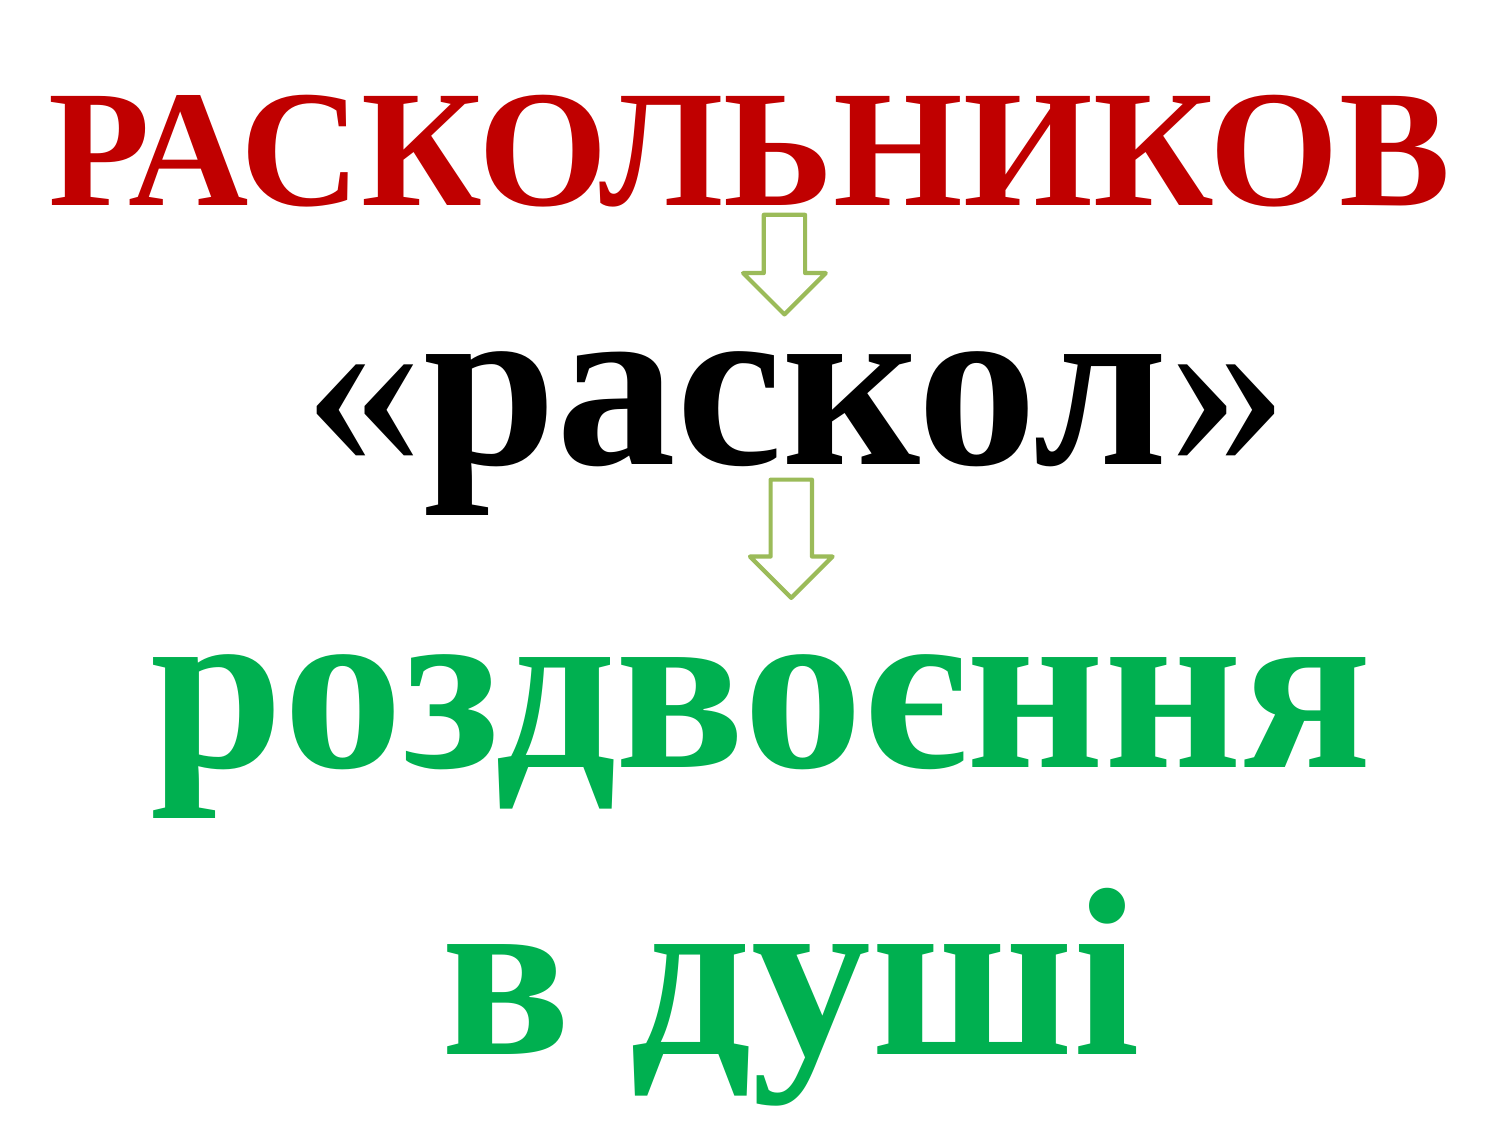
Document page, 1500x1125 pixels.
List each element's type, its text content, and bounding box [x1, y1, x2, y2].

text_box роздвоєння в душі [135, 520, 1448, 1110]
text_box «раскол» [288, 217, 1363, 520]
text_box [761, 212, 808, 217]
text_box [748, 477, 835, 600]
text_box РАСКОЛЬНИКОВ [0, 31, 1500, 247]
